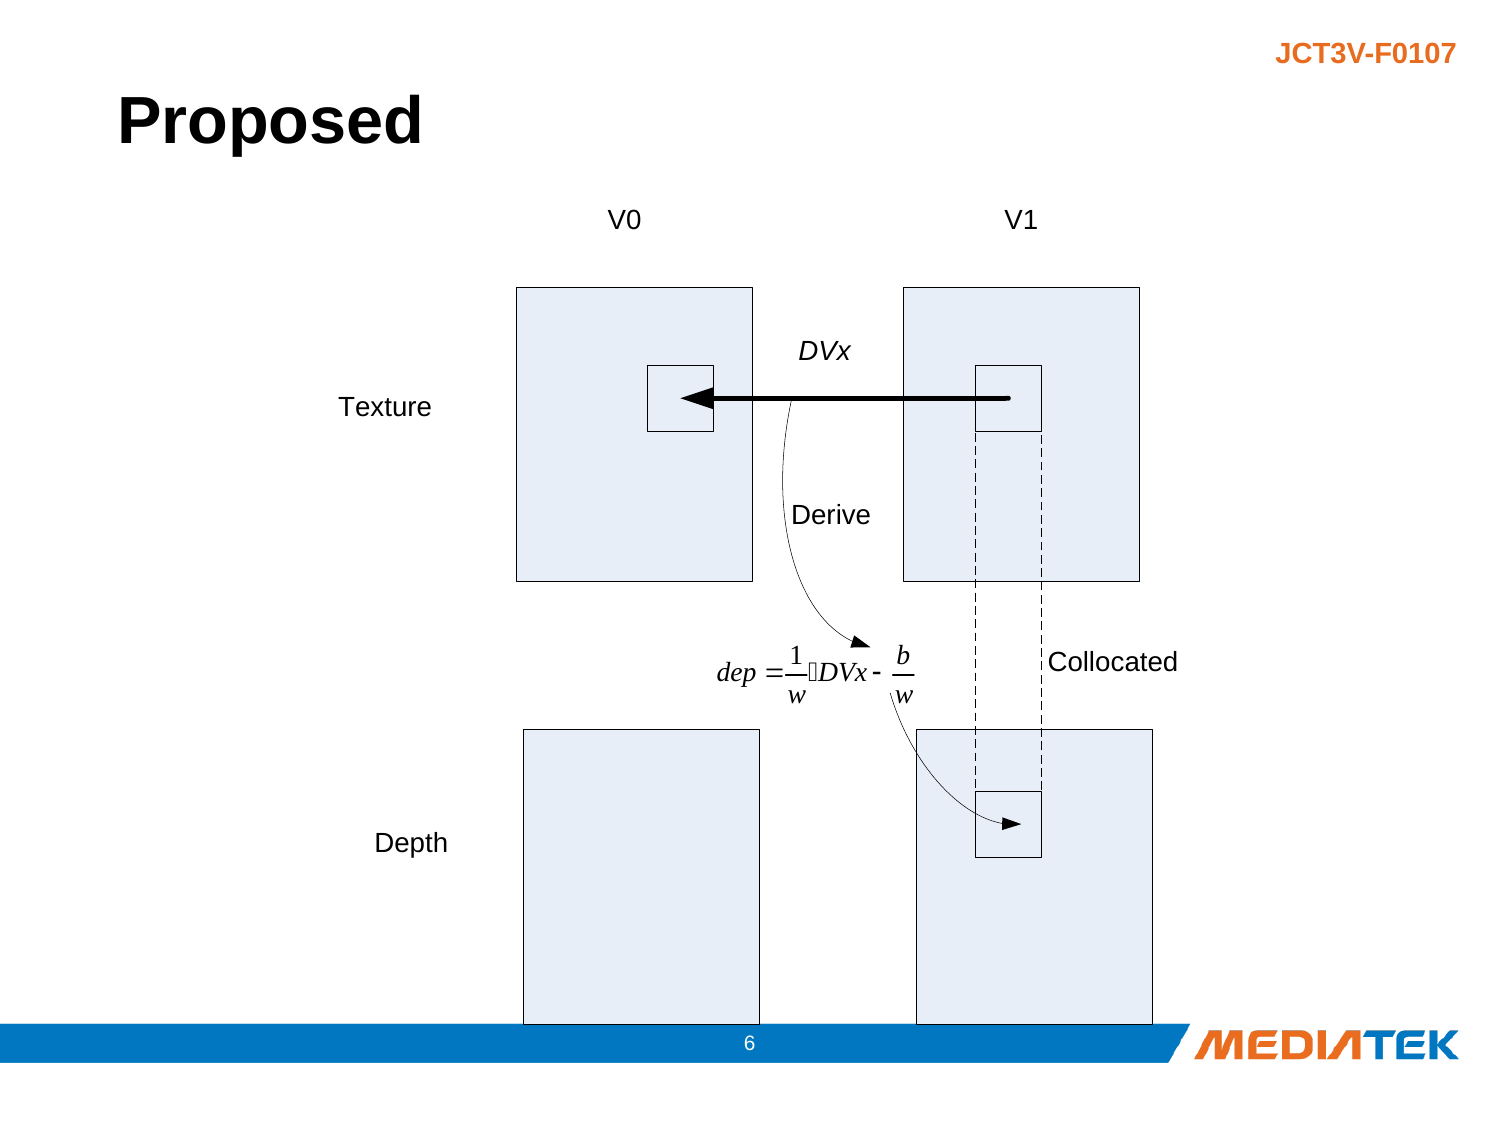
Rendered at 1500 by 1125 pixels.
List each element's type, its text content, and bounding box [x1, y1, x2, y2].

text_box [308, 184, 1223, 1028]
picture [0, 1023, 711, 1063]
picture [789, 1023, 1459, 1063]
slide_number 5 [711, 1037, 789, 1090]
title Proposed [101, 62, 1425, 172]
